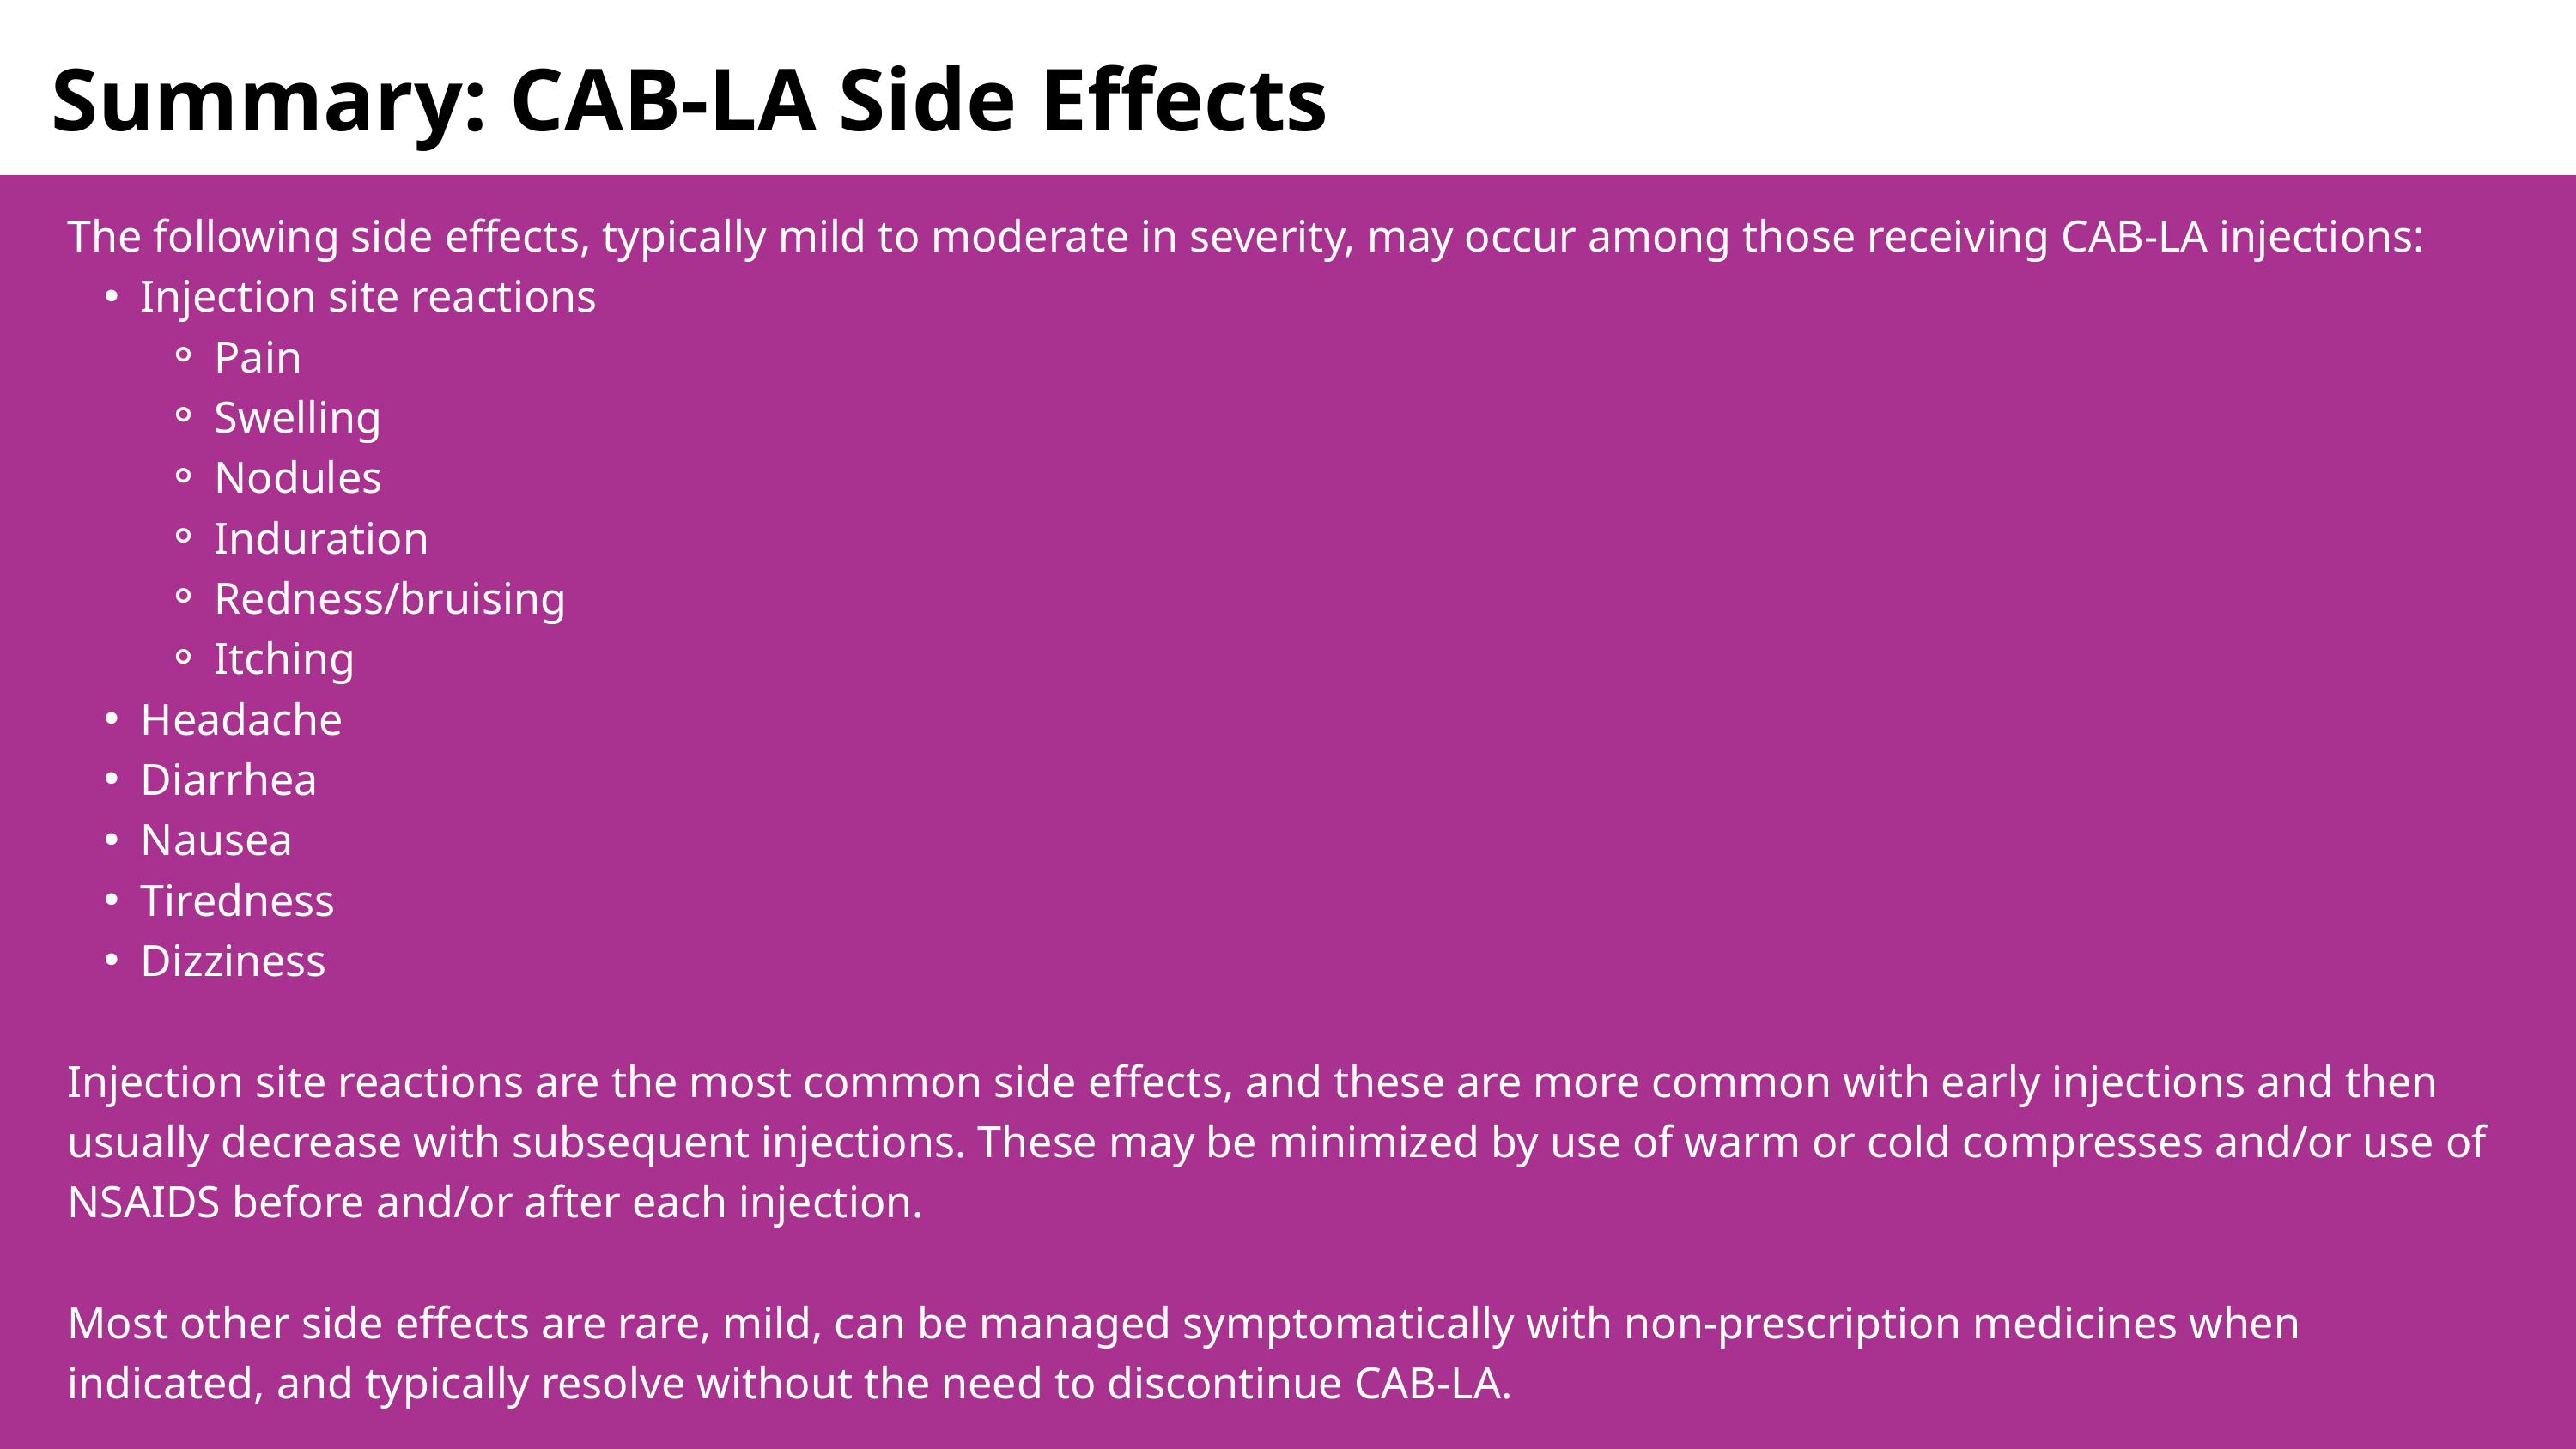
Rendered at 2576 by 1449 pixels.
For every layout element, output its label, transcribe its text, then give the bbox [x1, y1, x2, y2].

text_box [0, 174, 2576, 1449]
text_box Summary: CAB-LA Side Effects [51, 27, 2234, 149]
